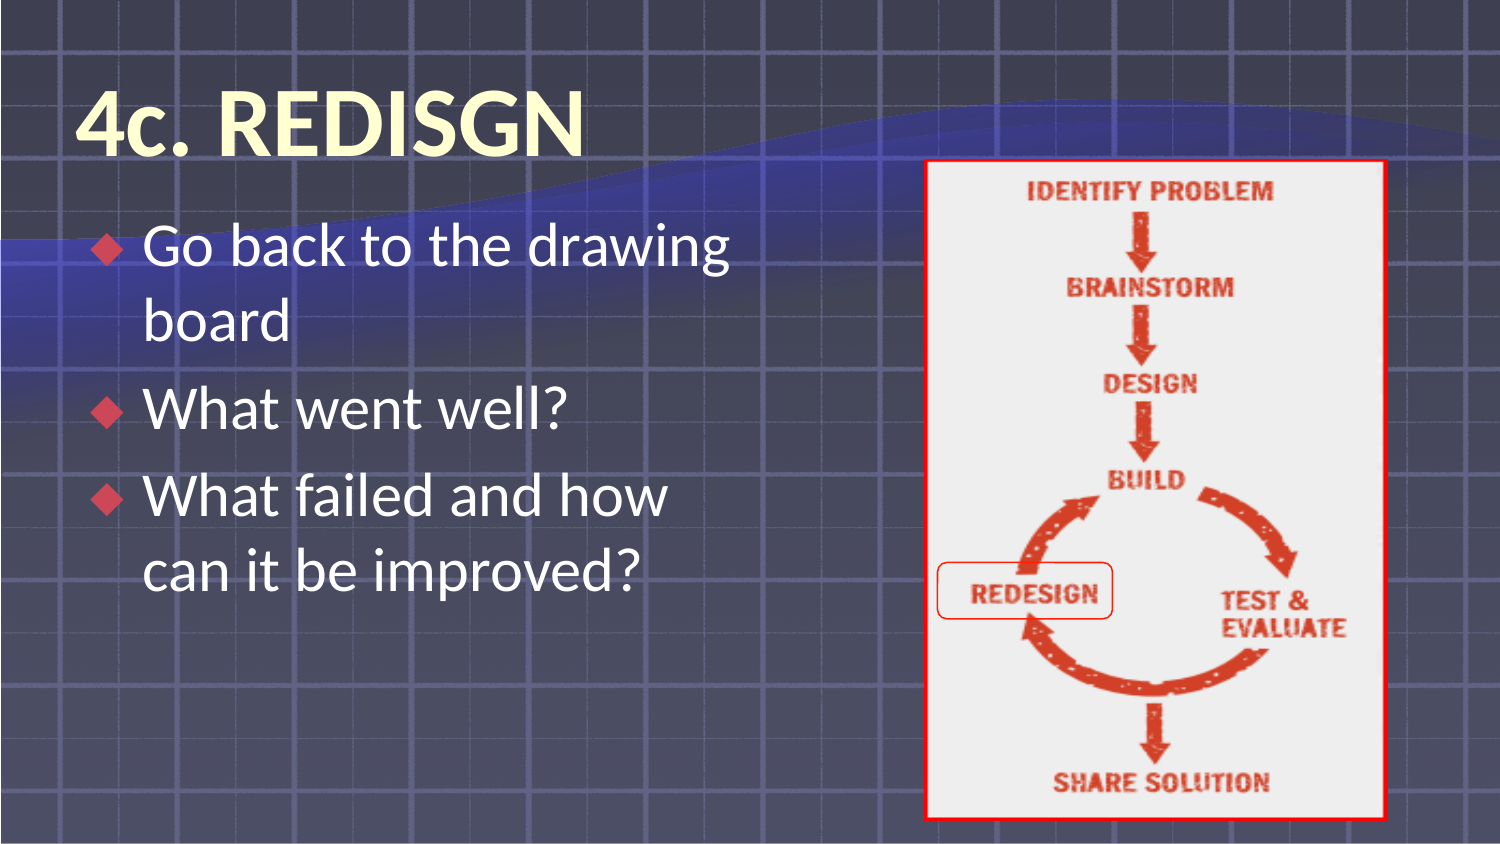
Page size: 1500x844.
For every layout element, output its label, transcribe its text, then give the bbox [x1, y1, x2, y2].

title 4c. REDISGN [75, 65, 1425, 179]
picture [0, 0, 1500, 844]
list Go back to the drawing board What went well? What failed and how can it be improved? [75, 196, 788, 775]
